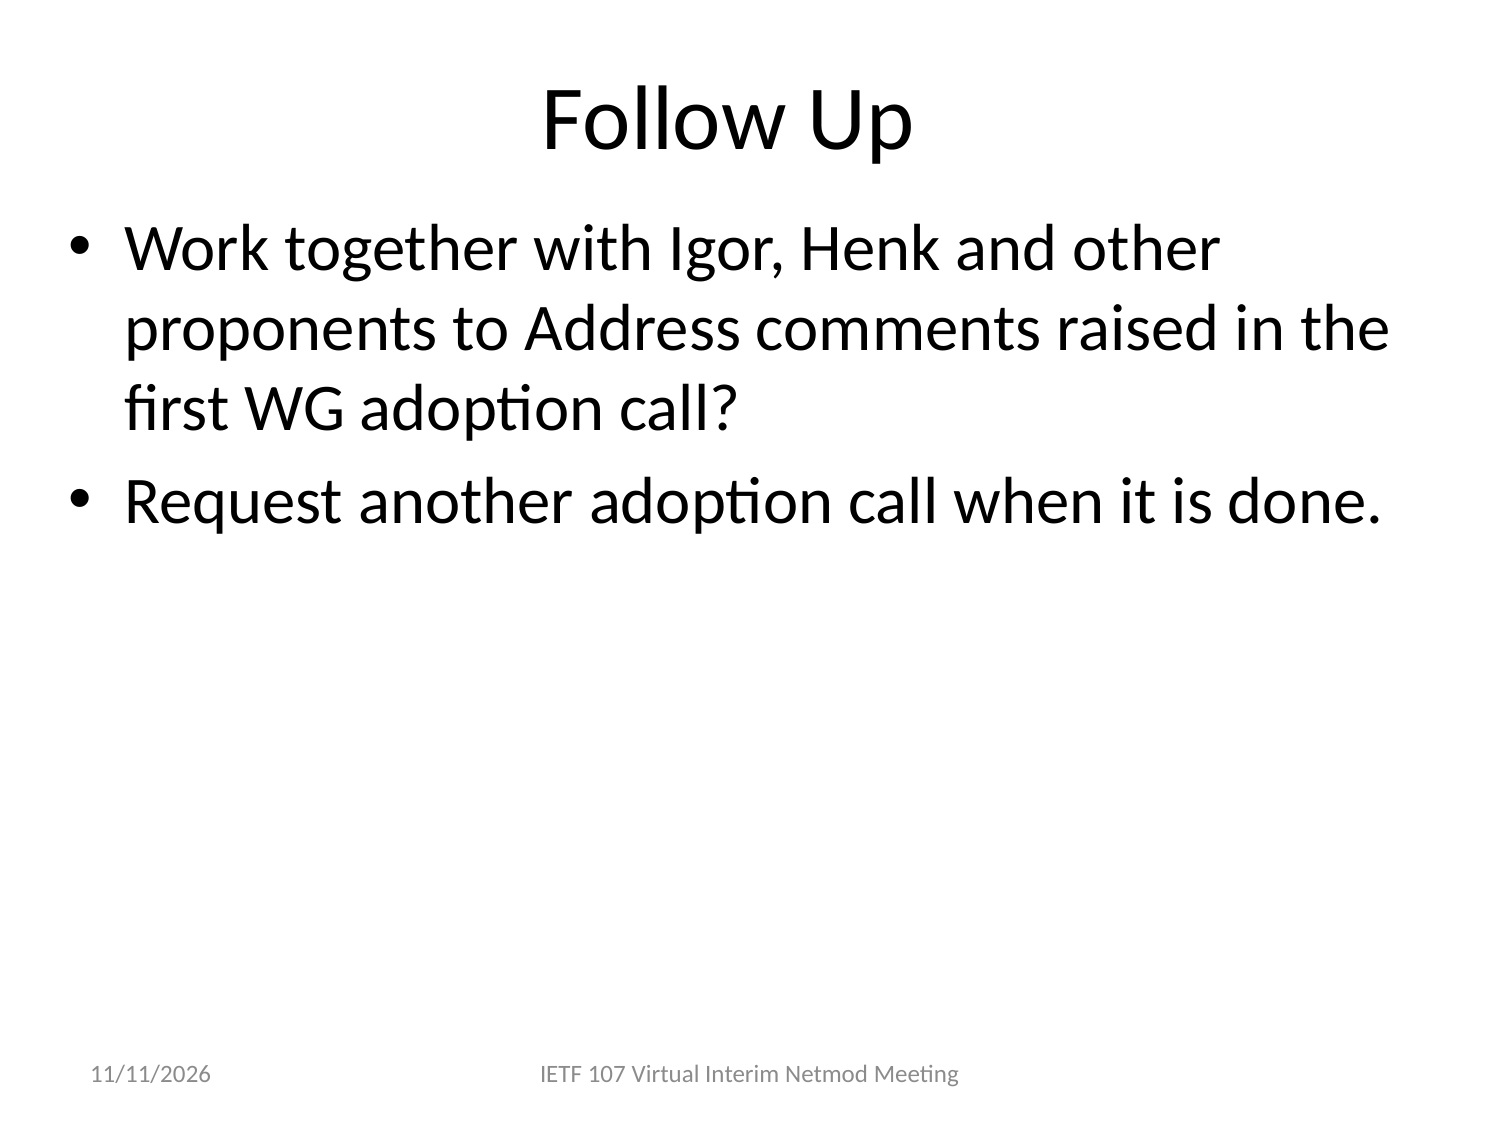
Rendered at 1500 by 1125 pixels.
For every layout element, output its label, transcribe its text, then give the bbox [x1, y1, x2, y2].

footer IETF 107 Virtual Interim Netmod Meeting [512, 1042, 988, 1103]
title Follow Up [53, 19, 1404, 196]
list Work together with Igor, Henk and other proponents to Address comments raised in the first WG adoption call? Request another adoption call when it is done. [53, 196, 1471, 1005]
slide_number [75, 1042, 425, 1103]
